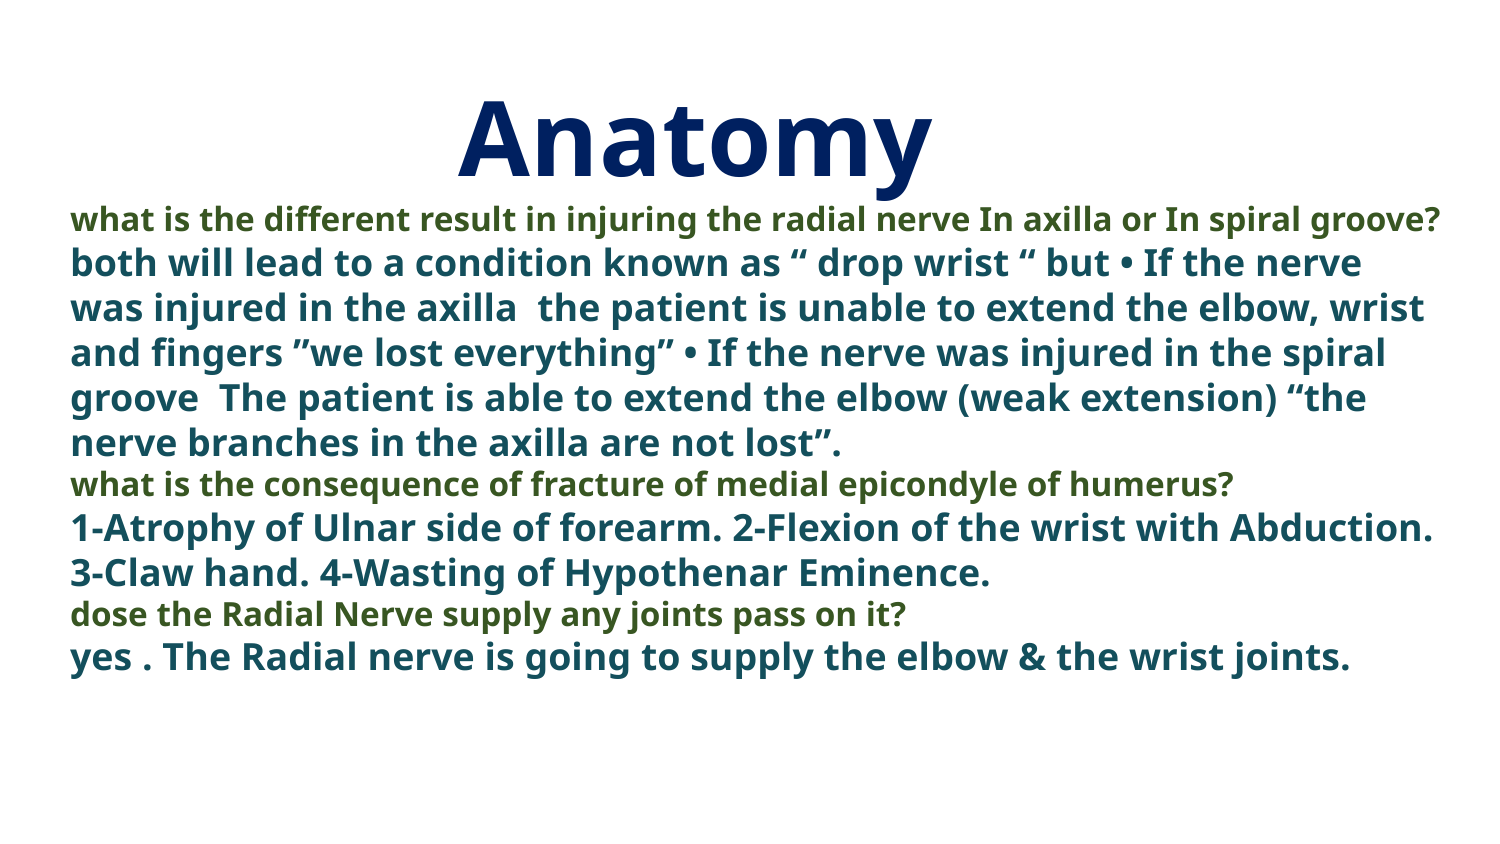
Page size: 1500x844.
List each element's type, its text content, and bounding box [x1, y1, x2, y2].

text_box what is the different result in injuring the radial nerve In axilla or In spiral groove? both will lead to a condition known as “ drop wrist “ but • If the nerve was injured in the axilla the patient is unable to extend the elbow, wrist and fingers ”we lost everything” • If the nerve was injured in the spiral groove The patient is able to extend the elbow (weak extension) “the nerve branches in the axilla are not lost”. what is the consequence of fracture of medial epicondyle of humerus? 1-Atrophy of Ulnar side of forearm. 2-Flexion of the wrist with Abduction. 3-Claw hand. 4-Wasting of Hypothenar Eminence. dose the Radial Nerve supply any joints pass on it? yes . The Radial nerve is going to supply the elbow & the wrist joints. [55, 183, 1460, 792]
text_box Anatomy [372, 56, 1047, 155]
